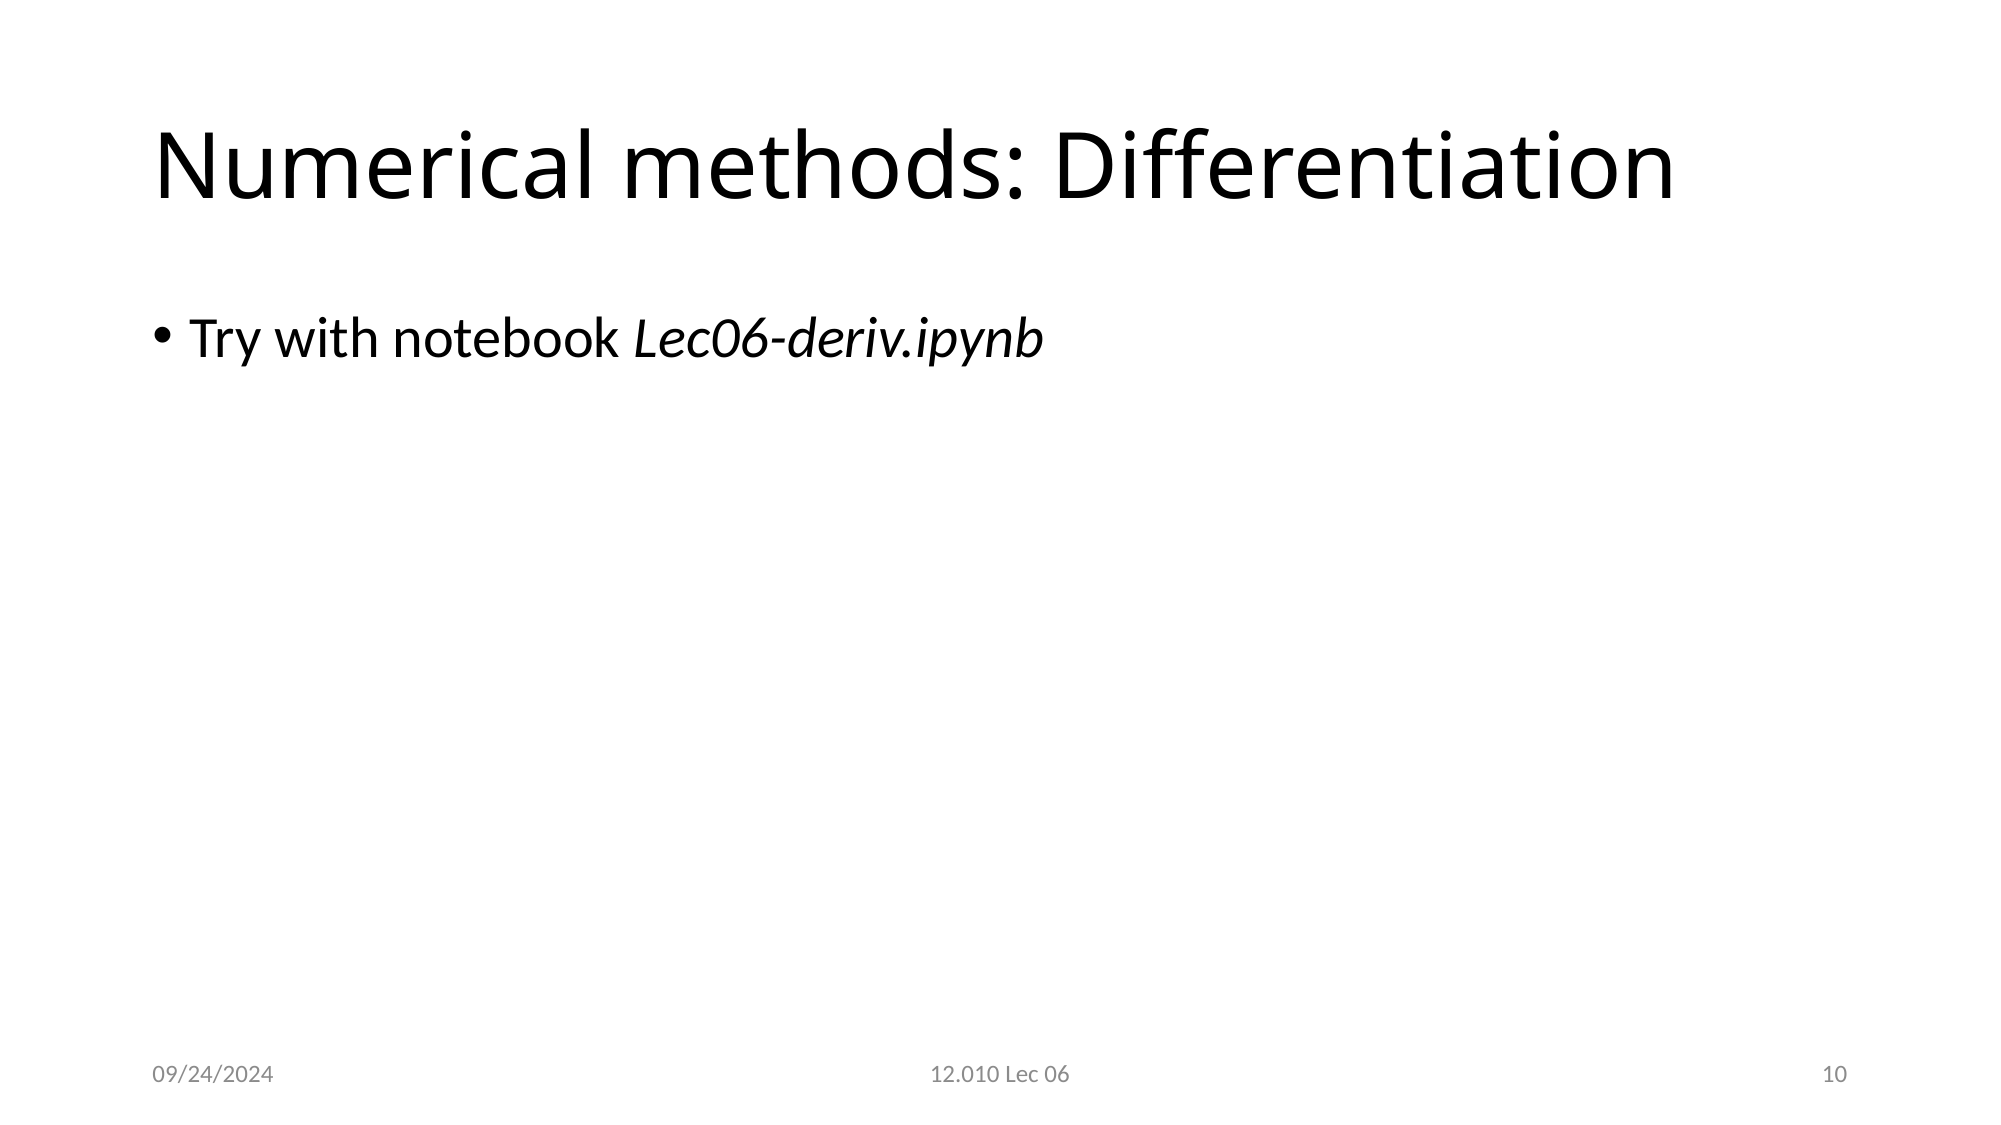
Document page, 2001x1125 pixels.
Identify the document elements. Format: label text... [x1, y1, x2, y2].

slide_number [137, 1042, 588, 1103]
list Try with notebook Lec06-deriv.ipynb [137, 299, 1863, 1014]
slide_number 10 [1412, 1042, 1863, 1103]
title Numerical methods: Differentiation [137, 59, 1863, 278]
footer 12.010 Lec 06 [662, 1042, 1338, 1103]
